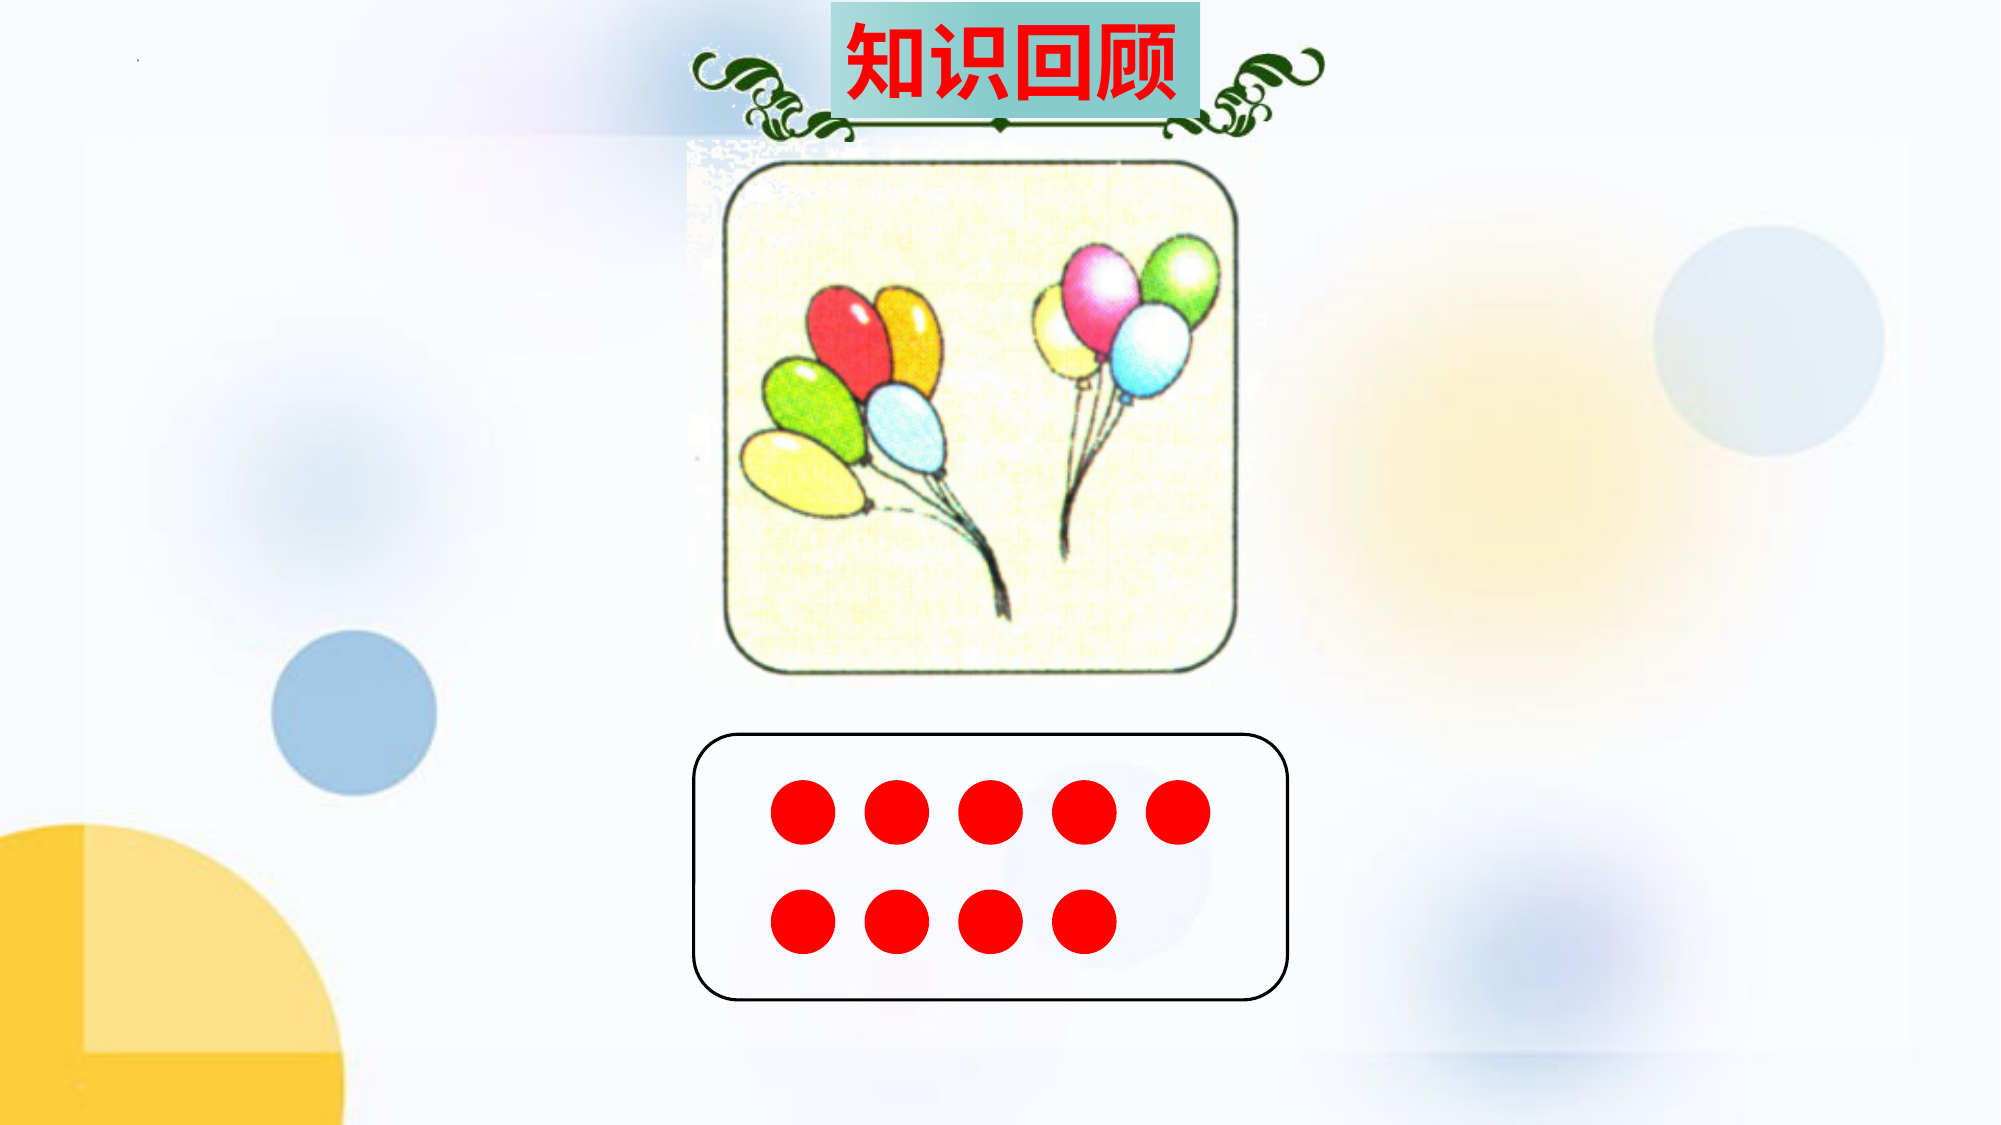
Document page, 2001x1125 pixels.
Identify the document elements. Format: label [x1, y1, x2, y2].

text_box [693, 734, 1288, 1000]
picture [0, 0, 2001, 1125]
text_box [682, 2, 1349, 142]
